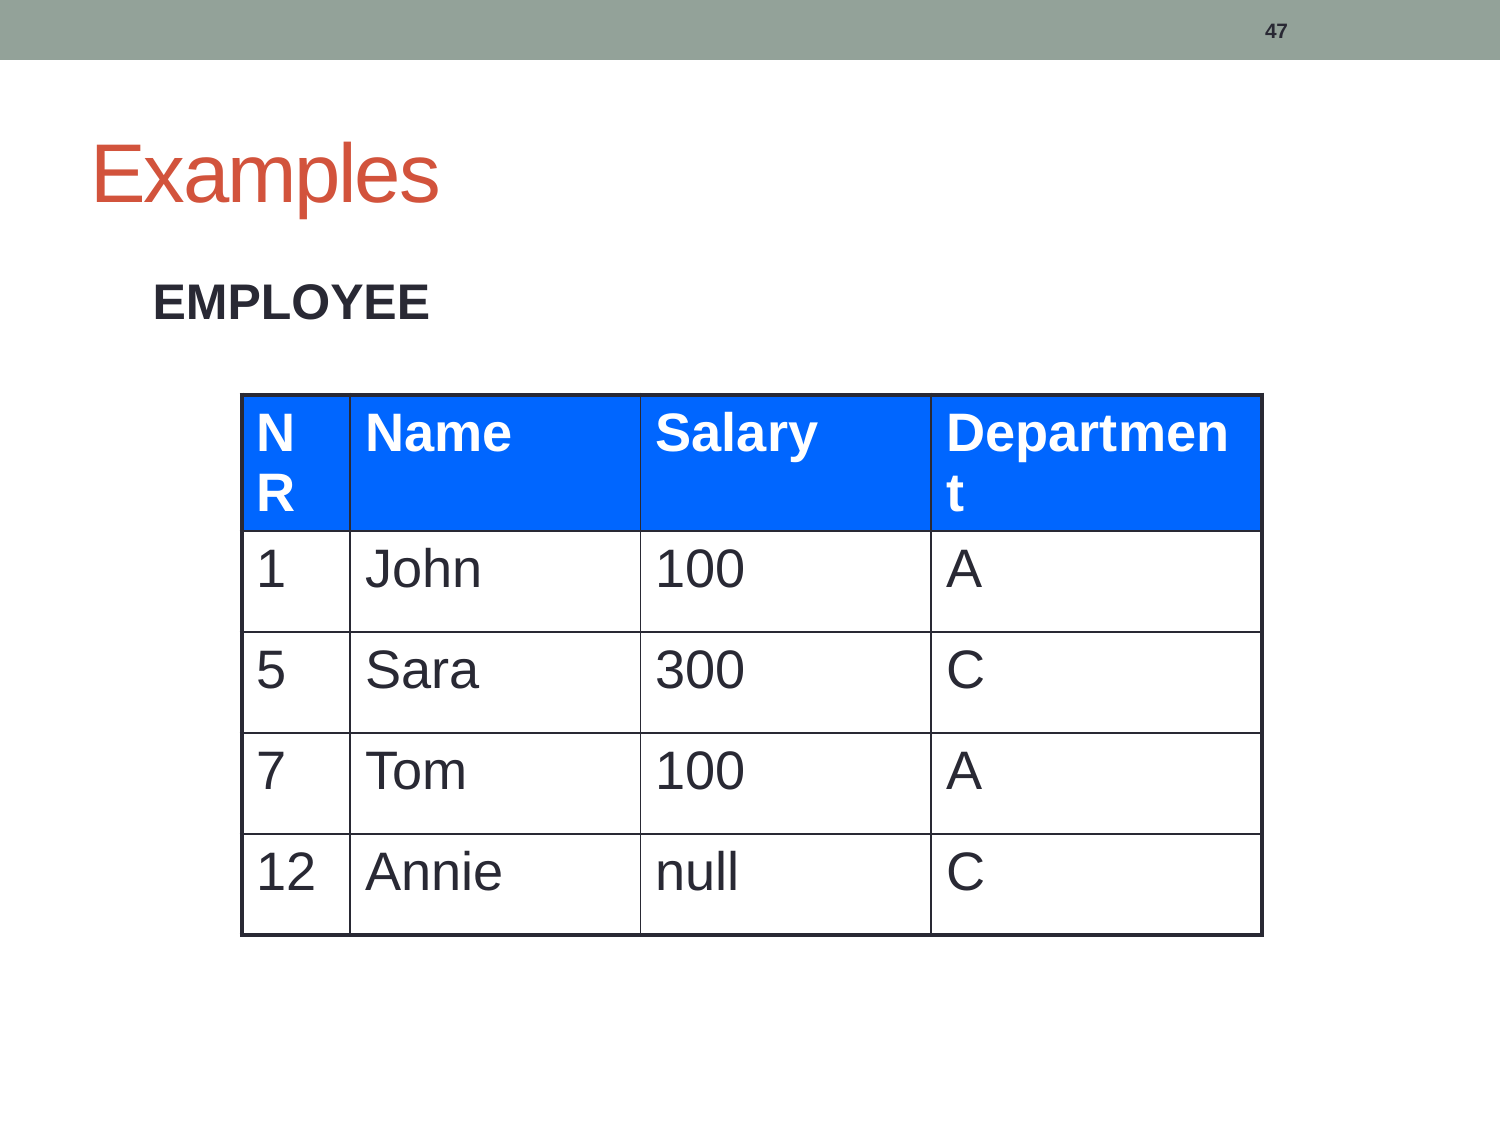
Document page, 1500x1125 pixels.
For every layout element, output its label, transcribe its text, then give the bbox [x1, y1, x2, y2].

table_cell 7 [244, 734, 349, 833]
table_cell A [932, 532, 1260, 631]
table_cell 1 [244, 532, 349, 631]
table_cell C [932, 633, 1260, 732]
table_cell C [932, 835, 1260, 933]
slide_number 47 [1250, 3, 1425, 57]
table_cell A [932, 734, 1260, 833]
table_header Name [351, 397, 640, 530]
table_cell 100 [641, 734, 930, 833]
table_cell null [641, 835, 930, 933]
table_cell 12 [244, 835, 349, 933]
table_cell Sara [351, 633, 640, 732]
title Examples [75, 87, 1425, 250]
table_header Department [932, 397, 1260, 530]
table_cell 100 [641, 532, 930, 631]
table_cell Annie [351, 835, 640, 933]
table_header Salary [641, 397, 930, 530]
table_cell 300 [641, 633, 930, 732]
table_cell John [351, 532, 640, 631]
text_box EMPLOYEE [137, 262, 445, 338]
table_cell Tom [351, 734, 640, 833]
table_cell 5 [244, 633, 349, 732]
table_header NR [244, 397, 349, 530]
